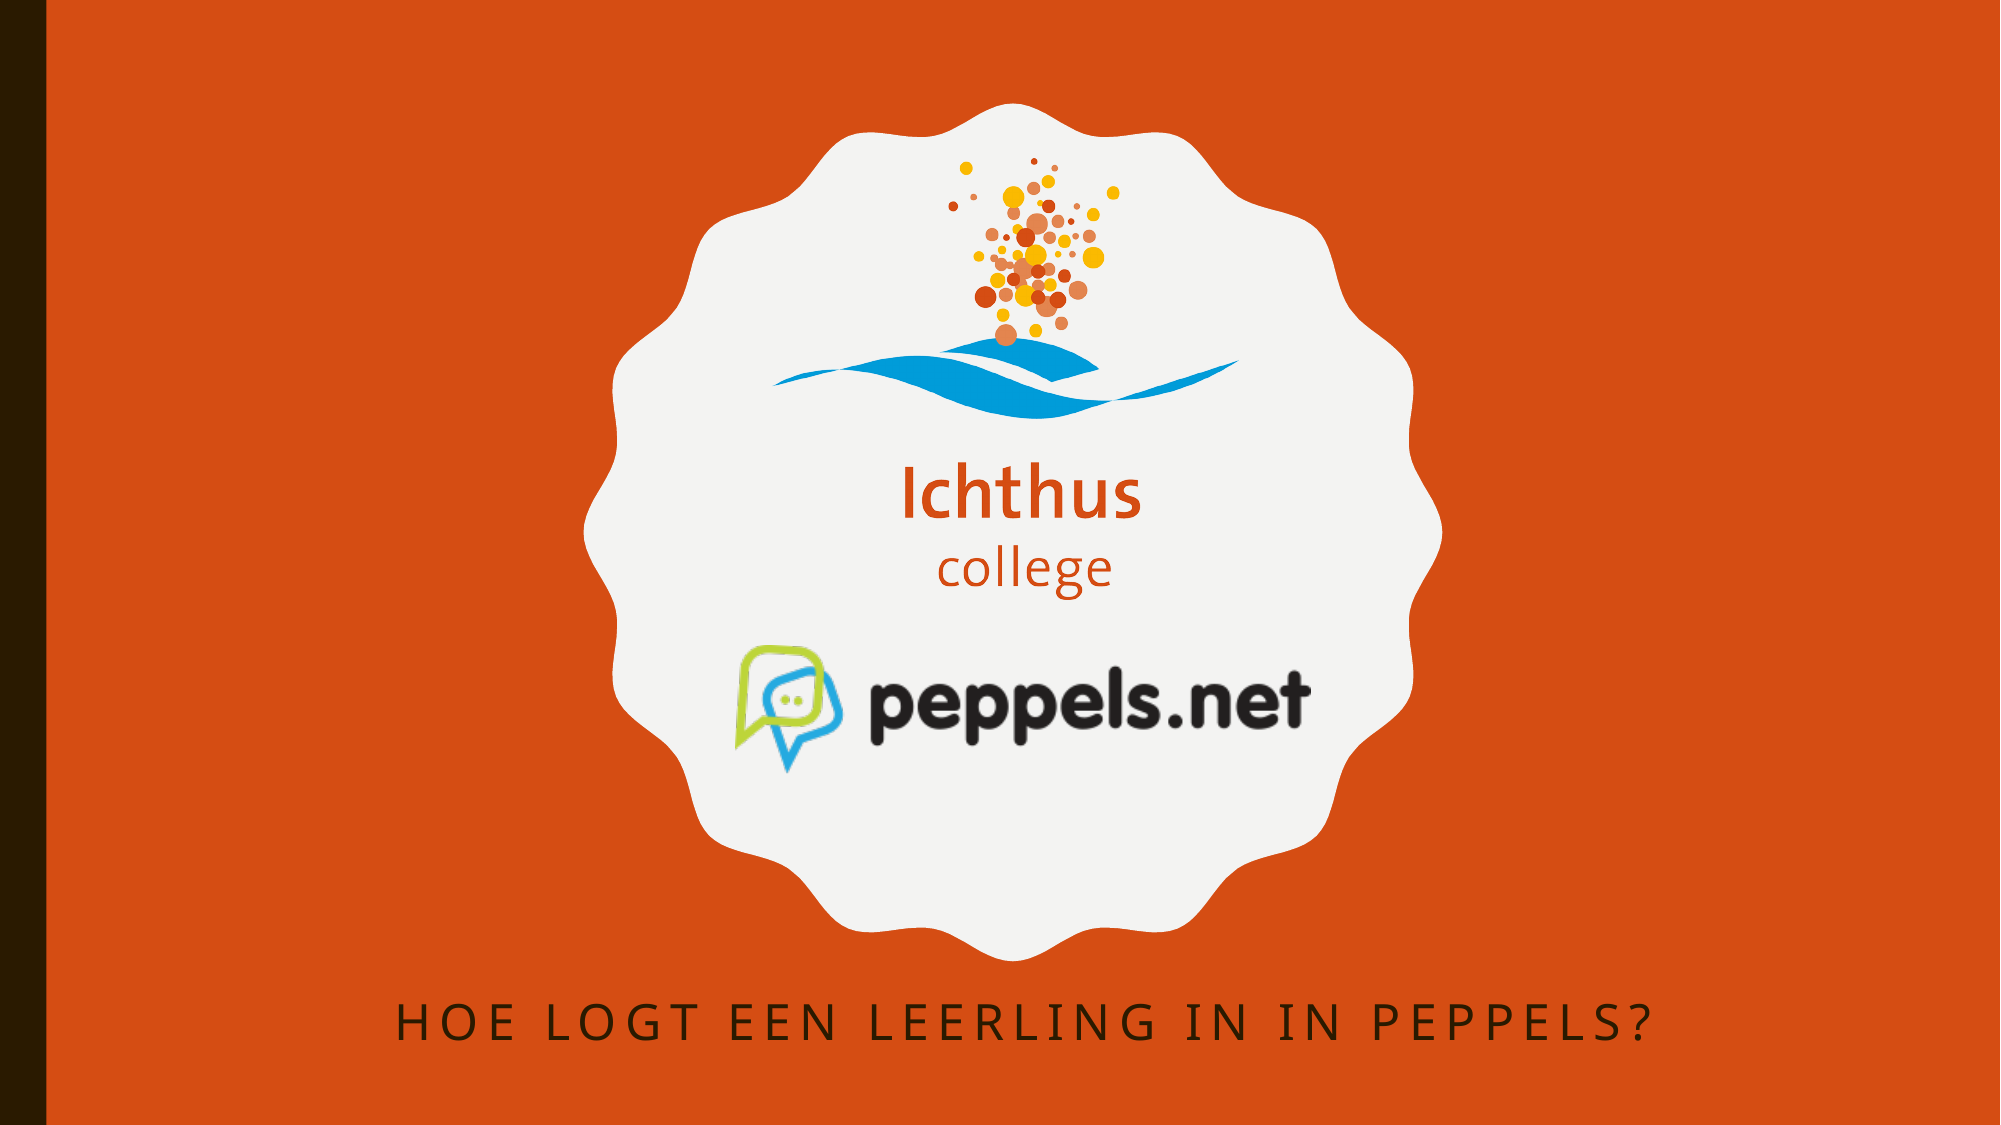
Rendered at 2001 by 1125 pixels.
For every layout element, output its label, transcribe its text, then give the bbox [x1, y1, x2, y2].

subtitle Hoe logt een leerling in in Peppels? [363, 982, 1684, 1103]
picture [735, 645, 1311, 777]
picture [772, 158, 1239, 600]
